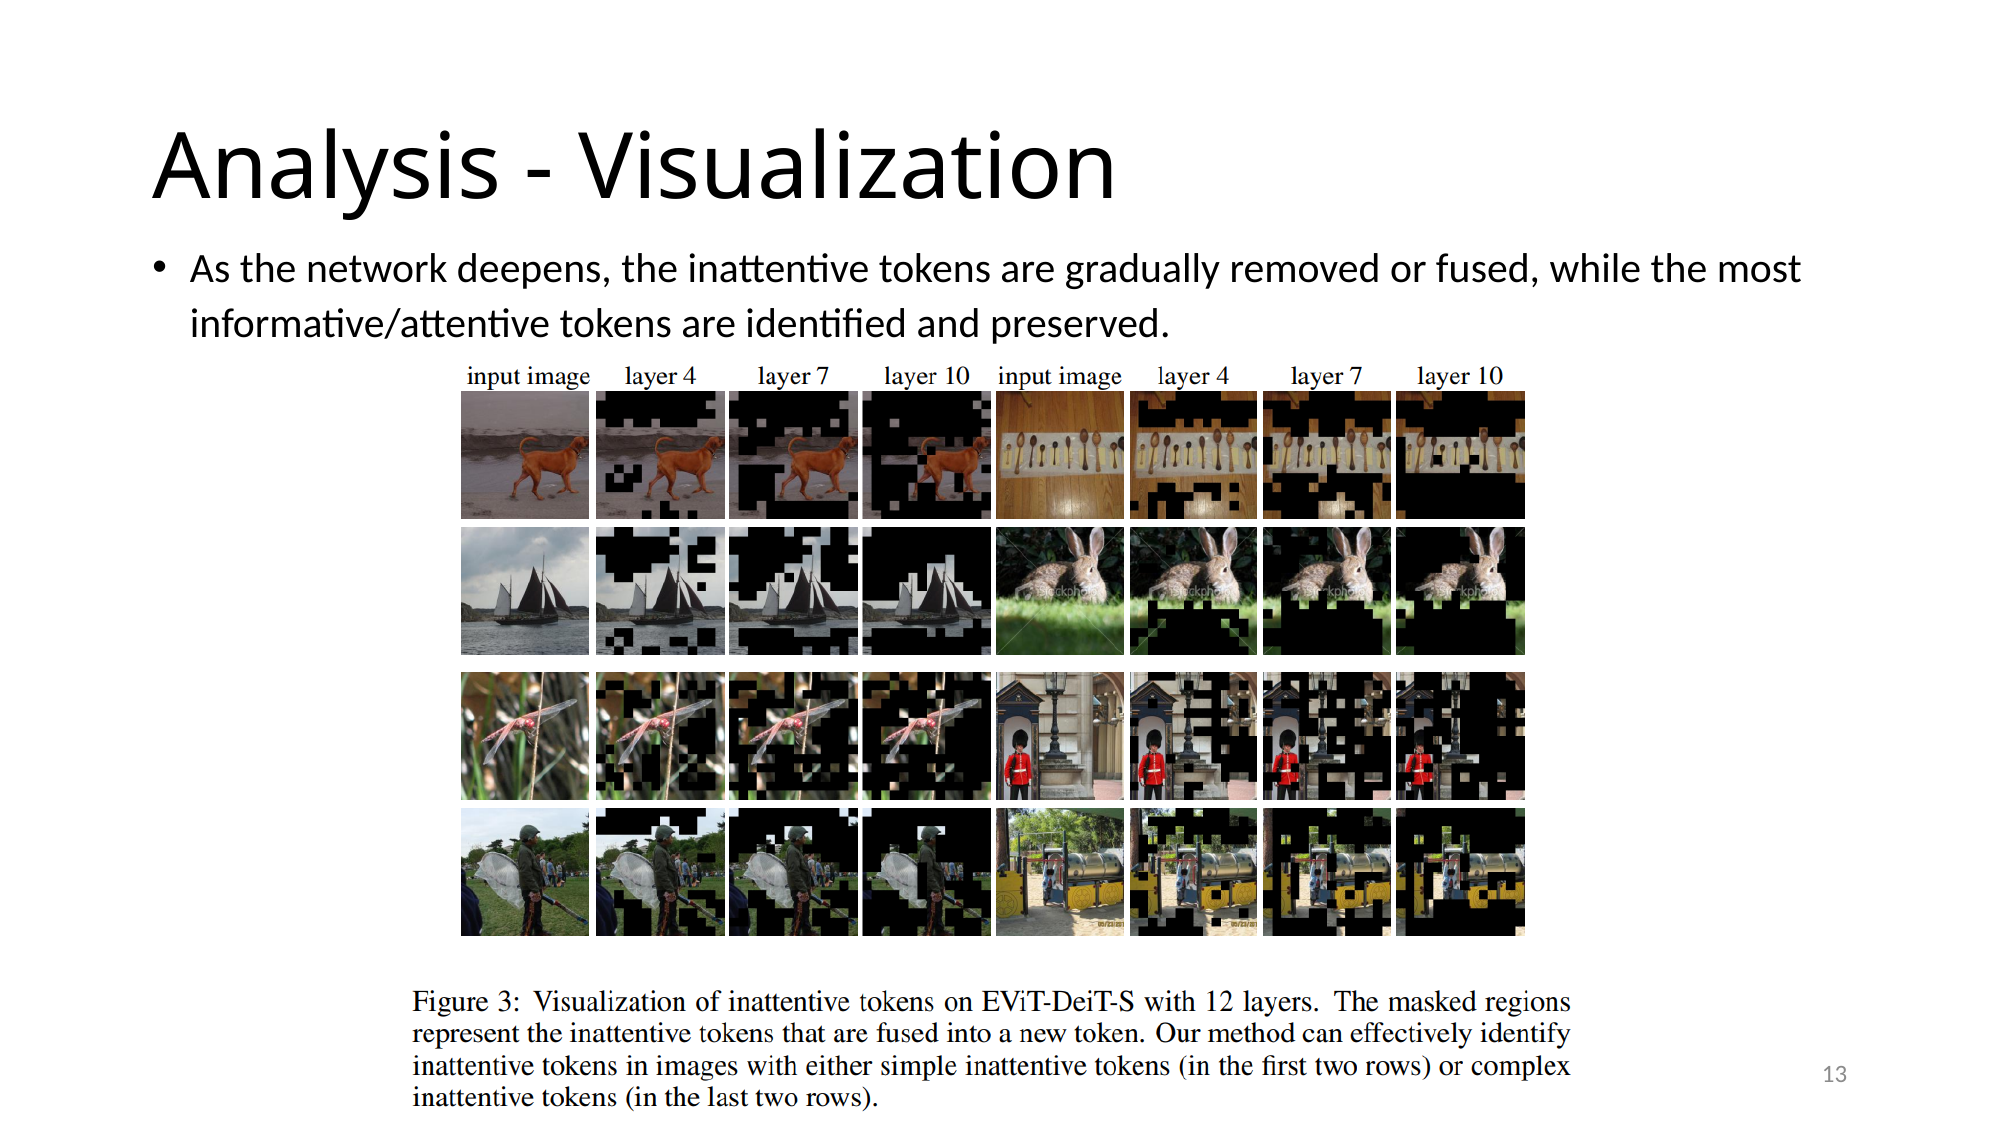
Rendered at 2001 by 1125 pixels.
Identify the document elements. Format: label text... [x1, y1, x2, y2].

title Analysis - Visualization [137, 59, 1944, 278]
picture [405, 357, 1595, 1125]
list As the network deepens, the inattentive tokens are gradually removed or fused, while the most informative/attentive tokens are identified and preserved. [137, 228, 1897, 1066]
slide_number 13 [1595, 1066, 1863, 1103]
